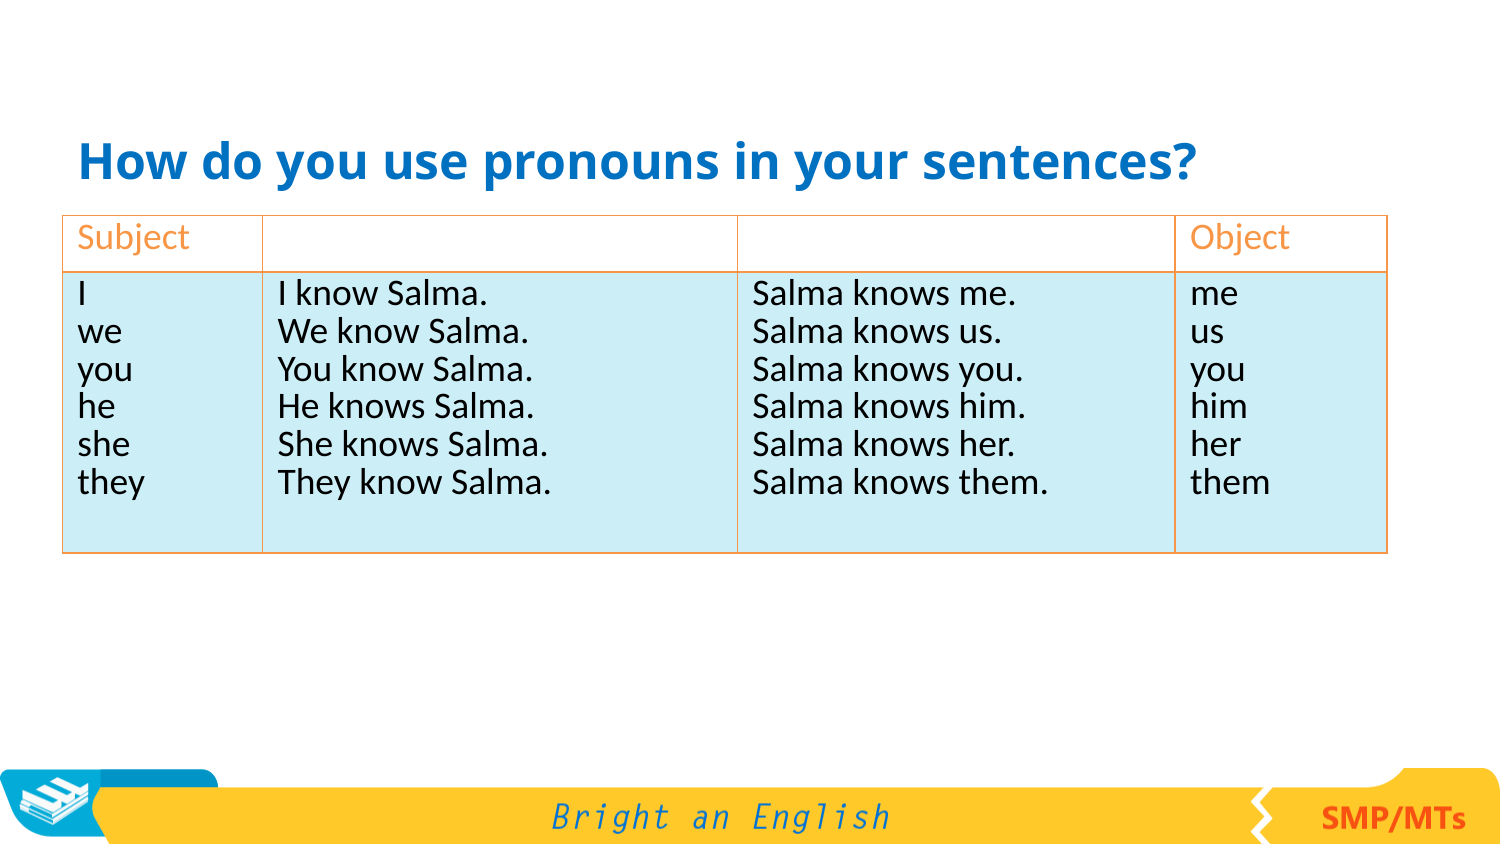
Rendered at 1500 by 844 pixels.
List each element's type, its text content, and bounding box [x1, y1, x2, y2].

picture [20, 778, 88, 823]
table_header [263, 216, 737, 271]
table_header Object [1176, 216, 1386, 271]
table_cell I we you he she they [63, 273, 262, 552]
picture [0, 768, 1500, 844]
table_cell Salma knows me. Salma knows us. Salma knows you. Salma knows him. Salma knows her. Salma knows them. [738, 273, 1174, 552]
table_cell I know Salma. We know Salma. You know Salma. He knows Salma. She knows Salma. They know Salma. [263, 273, 737, 552]
table_cell me us you him her them [1176, 273, 1386, 552]
table_header Subject [63, 216, 262, 271]
table_header [738, 216, 1174, 271]
text_box How do you use pronouns in your sentences? [62, 121, 1300, 197]
